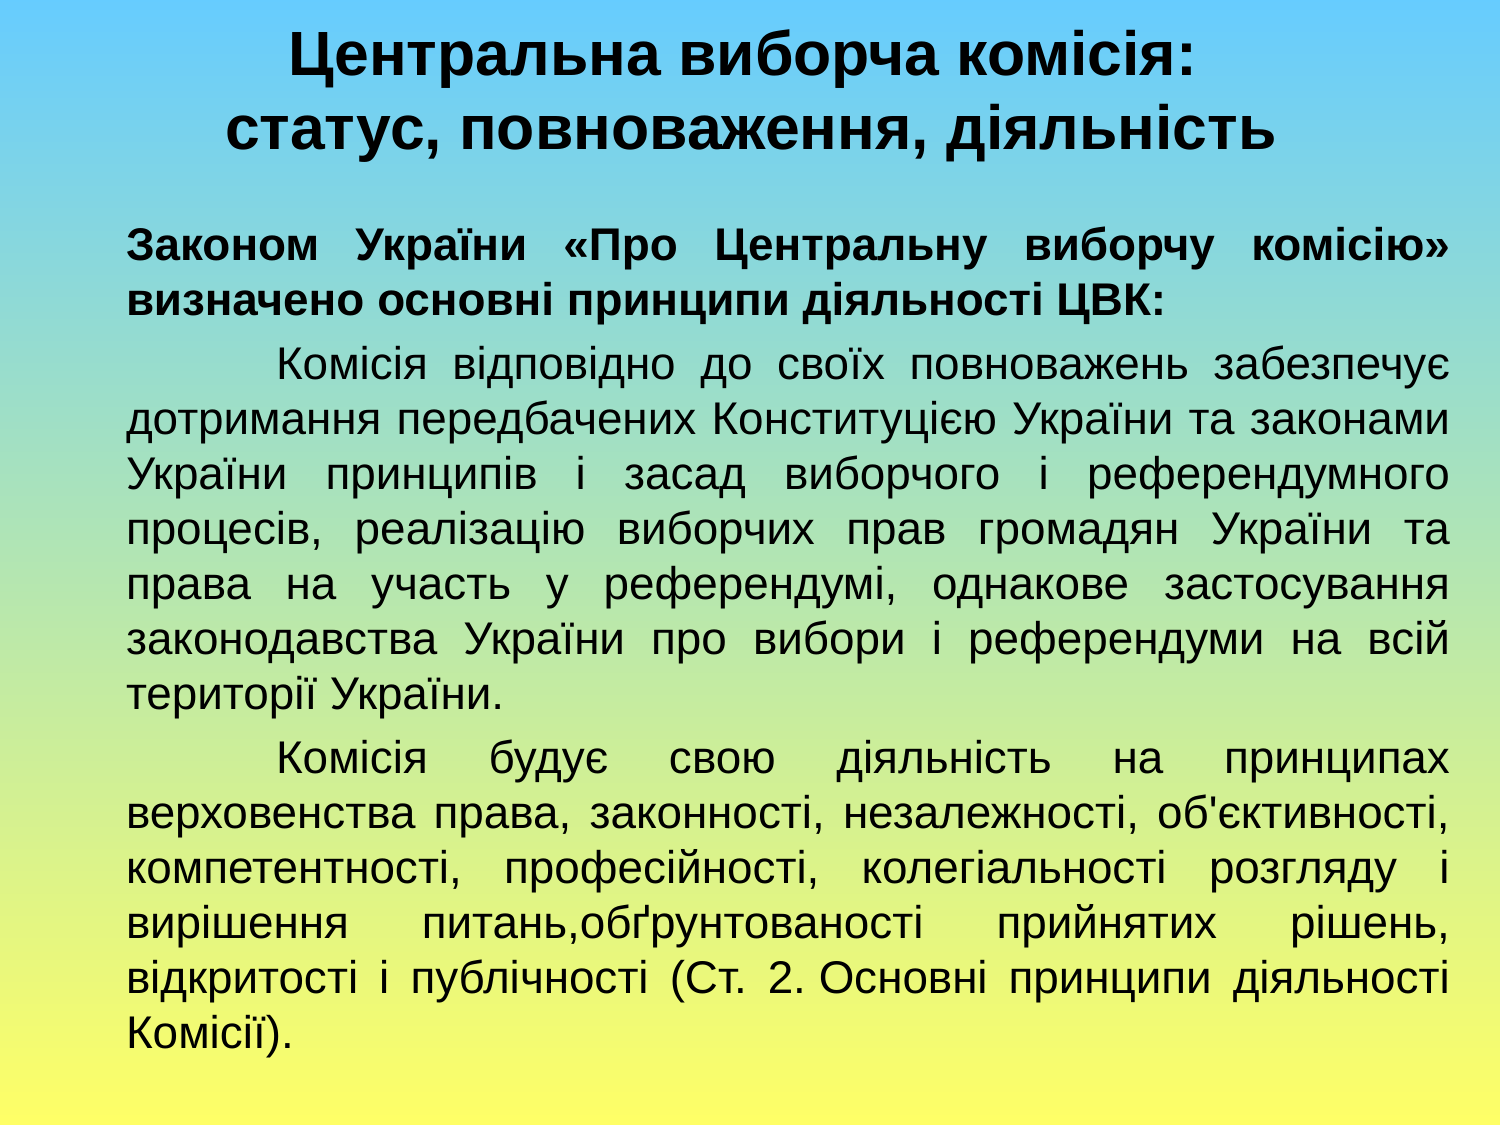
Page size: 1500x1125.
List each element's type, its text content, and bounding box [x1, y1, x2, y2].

title Центральна виборча комісія: статус, повноваження, діяльність [30, 0, 1473, 171]
list Законом України «Про Центральну виборчу комісію» визначено основні принципи діяльності ЦВК: Комісія відповідно до своїх повноважень забезпечує дотримання передбачених Конституцією України та законами України принципів і засад виборчого і референдумного процесів, реалізацію виборчих прав громадян України та права на участь у референдумі, однакове застосування законодавства України про вибори і референдуми на всій території України. Комісія будує свою діяльність на принципах верховенства права, законності, незалежності, об'єктивності, компетентності, професійності, колегіальності розгляду і вирішення питань,обґрунтованості прийнятих рішень, відкритості і публічності (Ст. 2. Основні принципи діяльності Комісії). [54, 207, 1467, 1085]
